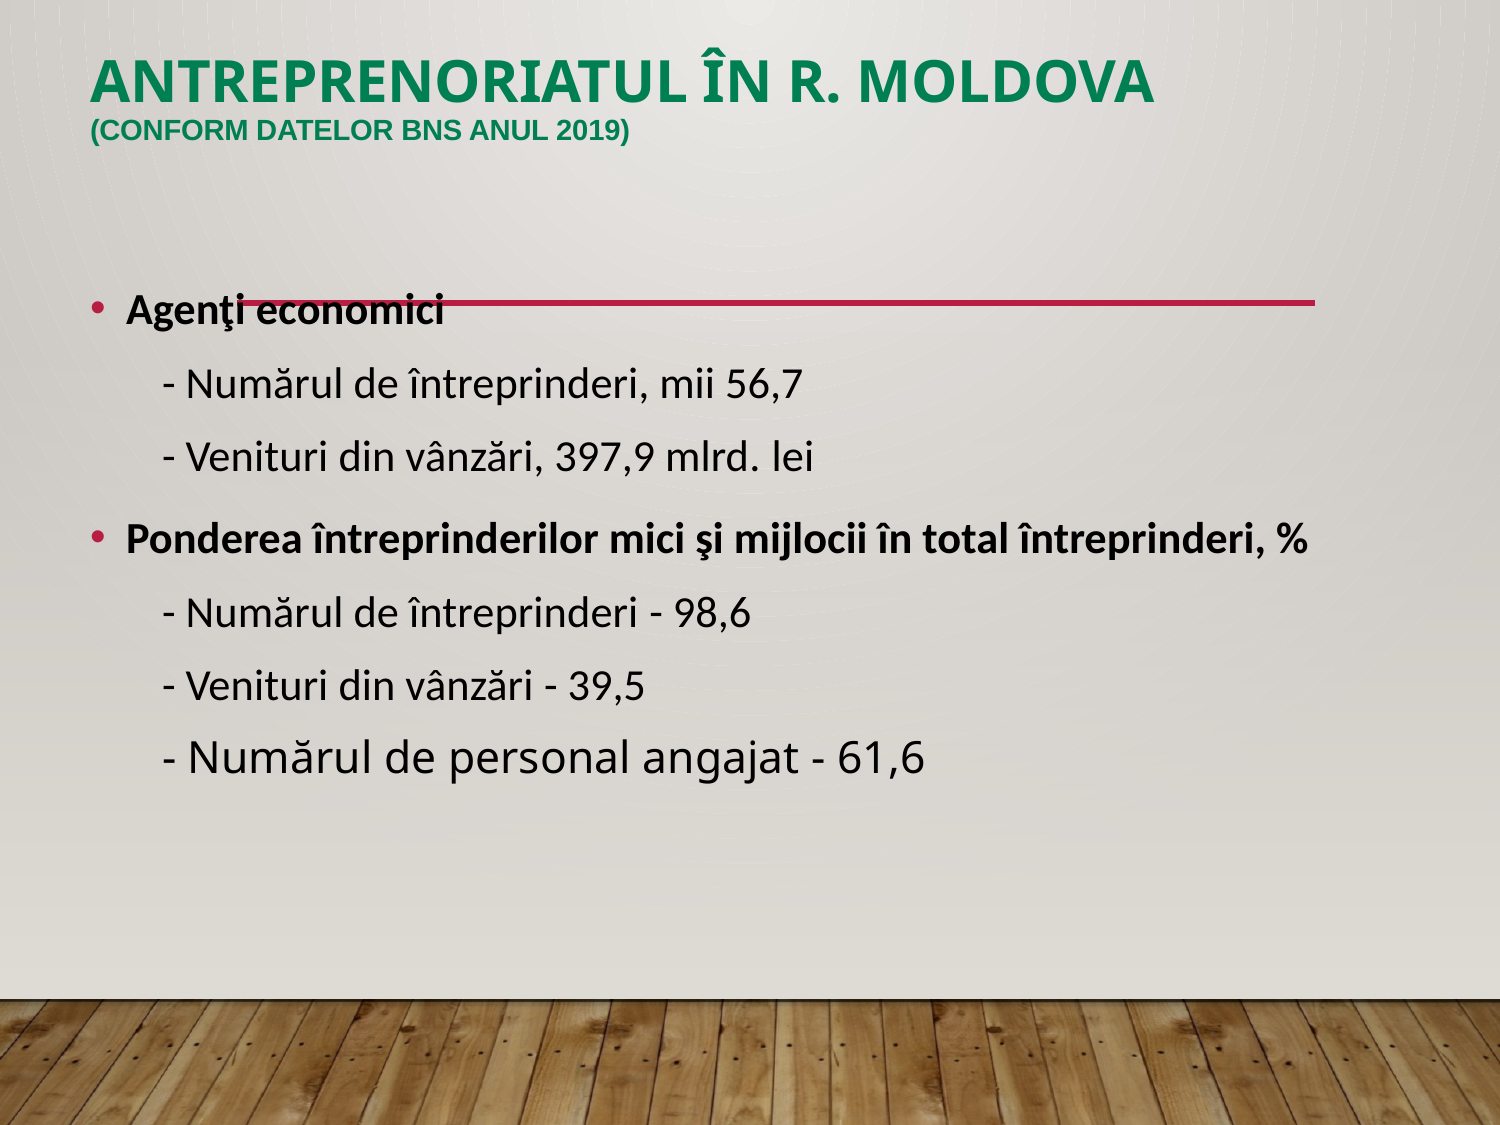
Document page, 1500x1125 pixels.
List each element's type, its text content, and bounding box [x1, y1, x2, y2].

list Agenţi economici - Numărul de întreprinderi, mii 56,7 - Venituri din vânzări, 397,9 mlrd. lei Ponderea întreprinderilor mici şi mijlocii în total întreprinderi, % - Numărul de întreprinderi - 98,6 - Venituri din vânzări - 39,5 - Numărul de personal angajat - 61,6 [75, 262, 1388, 1005]
title Antreprenoriatul în R. Moldova (conform datelor BNS anul 2019) [75, 45, 1425, 209]
picture [0, 999, 1500, 1125]
